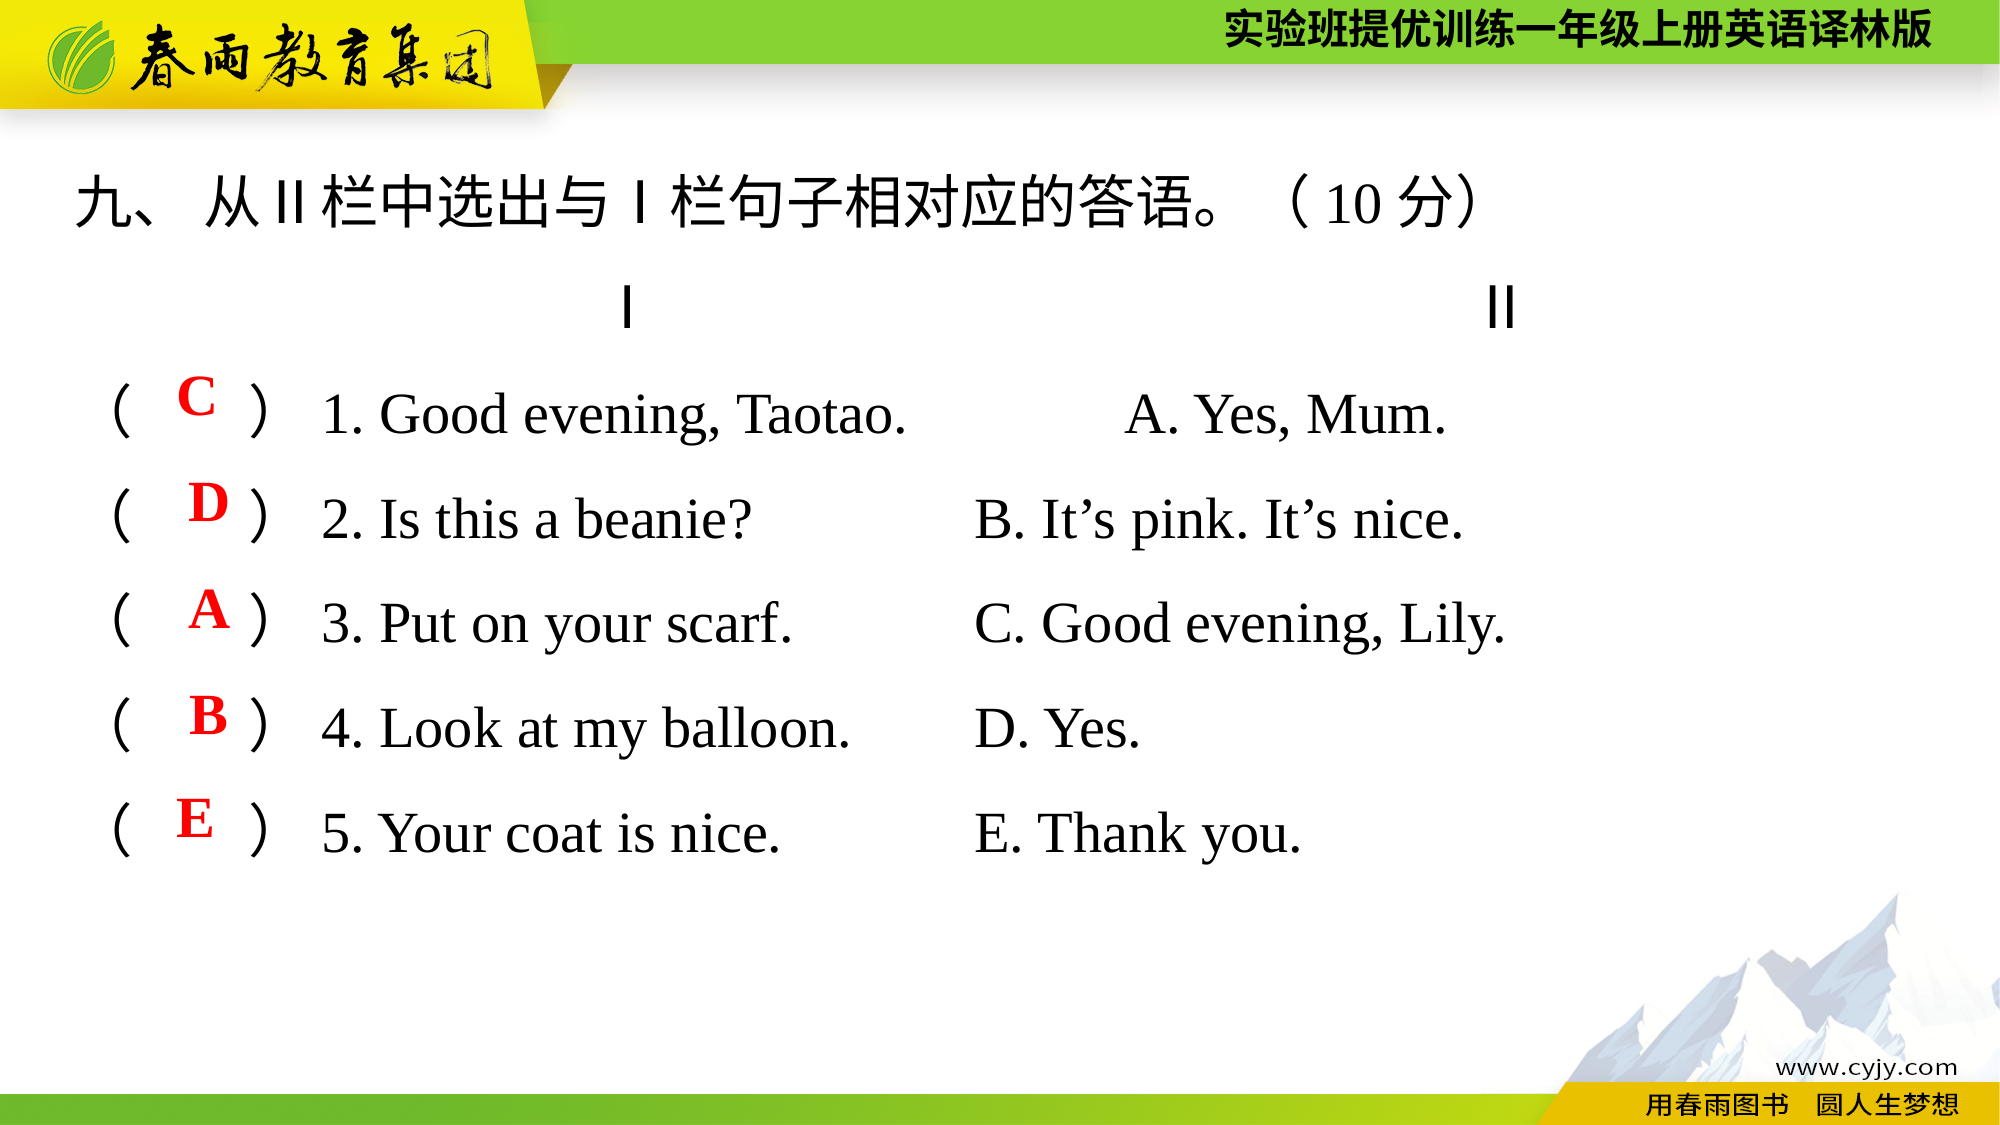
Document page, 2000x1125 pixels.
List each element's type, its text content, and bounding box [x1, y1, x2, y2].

text_box B [175, 668, 244, 754]
text_box D [173, 456, 246, 541]
picture [0, 0, 2000, 1125]
text_box A [173, 562, 246, 648]
text_box C [161, 349, 234, 435]
text_box E [161, 771, 231, 857]
list 九、 从Ⅱ栏中选出与Ⅰ栏句子相对应的答语。（10分） Ⅰ Ⅱ （ ）1. Good evening, Taotao. A. Yes, Mum. （ ）2. Is this a beanie? B. It’s pink. It’s nice. （ ）3. Put on your scarf. C. Good evening, Lily. （ ）4. Look at my balloon. D. Yes. （ ）5. Your coat is nice. E. Thank you. [59, 122, 1944, 880]
